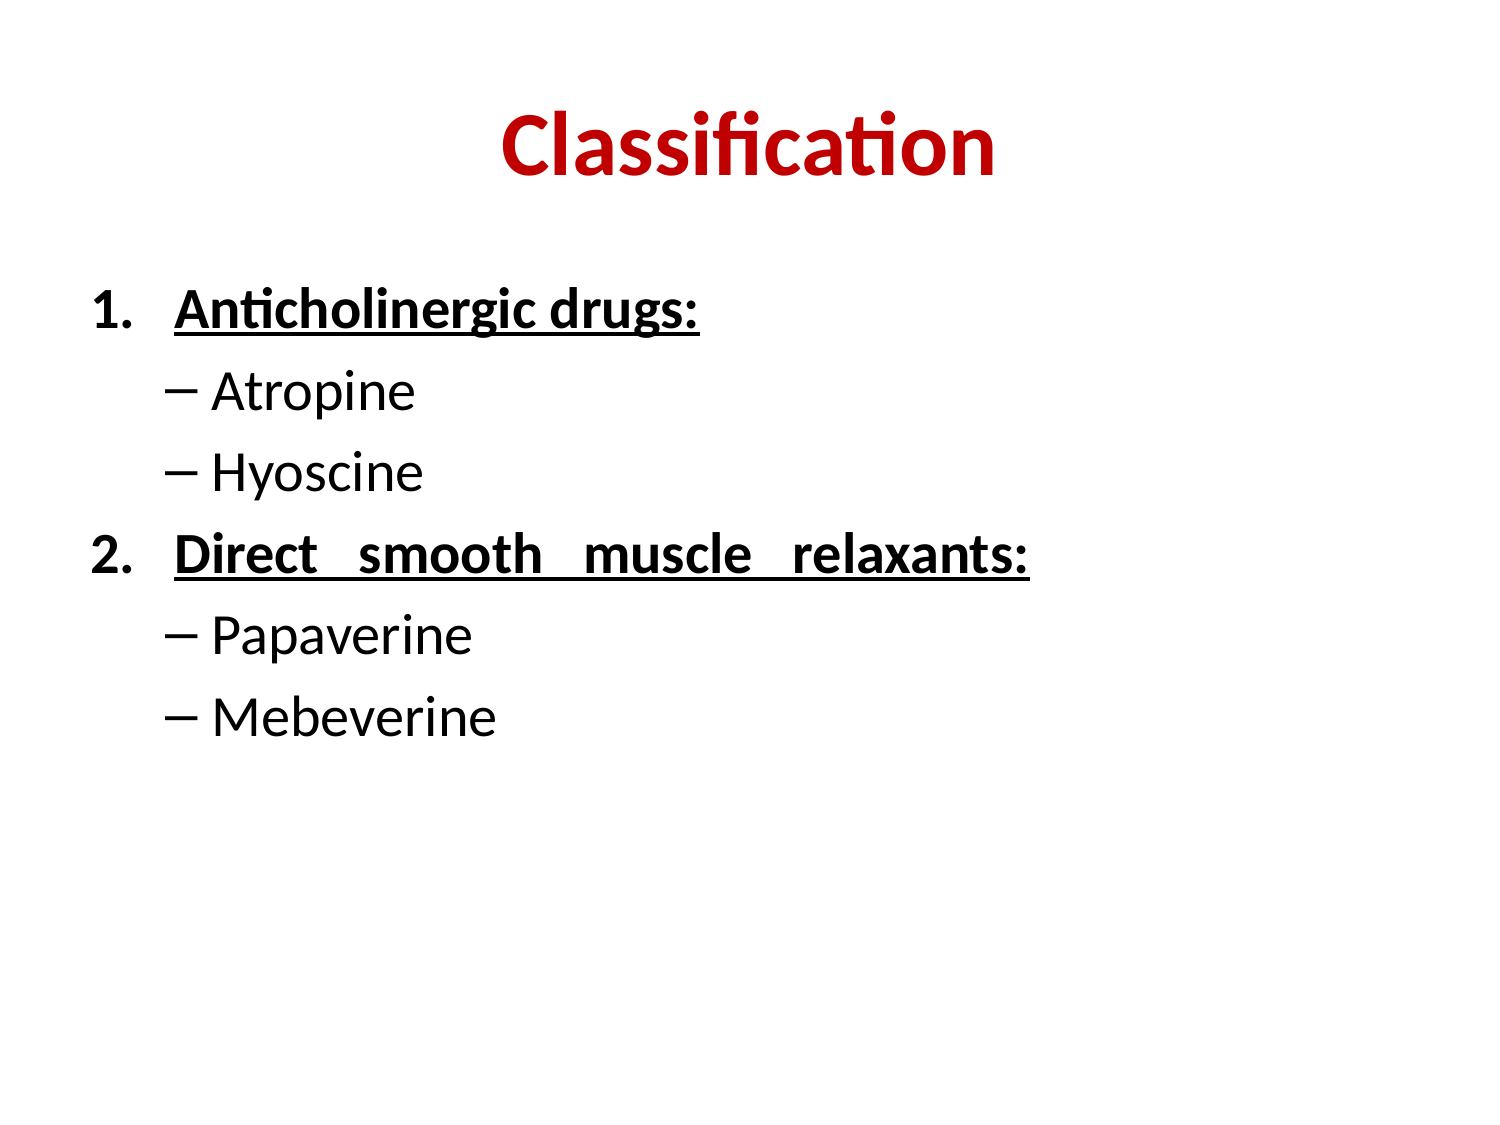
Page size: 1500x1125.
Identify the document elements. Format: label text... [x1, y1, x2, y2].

list Anticholinergic drugs: Atropine Hyoscine Direct smooth muscle relaxants: Papaverine Mebeverine [75, 262, 1425, 1005]
title Classification [75, 45, 1425, 233]
